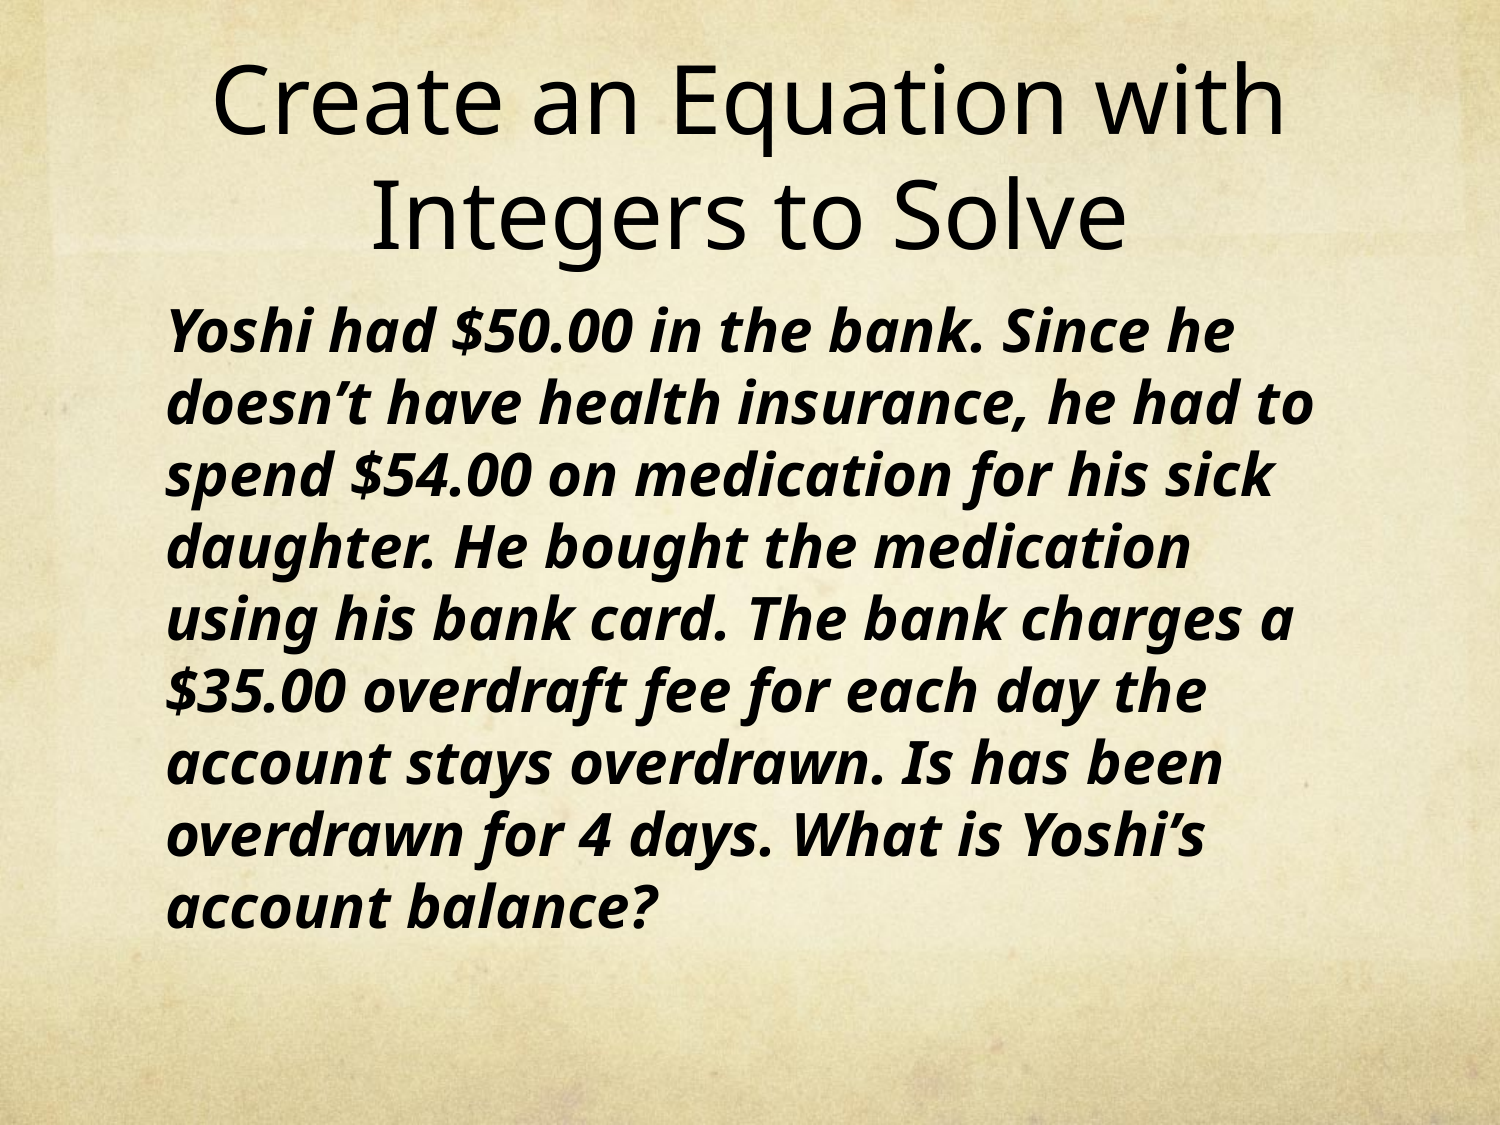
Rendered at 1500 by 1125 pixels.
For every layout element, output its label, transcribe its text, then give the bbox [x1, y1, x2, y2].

picture [0, 0, 1500, 1125]
list Yoshi had $50.00 in the bank. Since he doesn’t have health insurance, he had to spend $54.00 on medication for his sick daughter. He bought the medication using his bank card. The bank charges a $35.00 overdraft fee for each day the account stays overdrawn. Is has been overdrawn for 4 days. What is Yoshi’s account balance? [150, 284, 1350, 950]
title Create an Equation with Integers to Solve [150, 82, 1350, 225]
